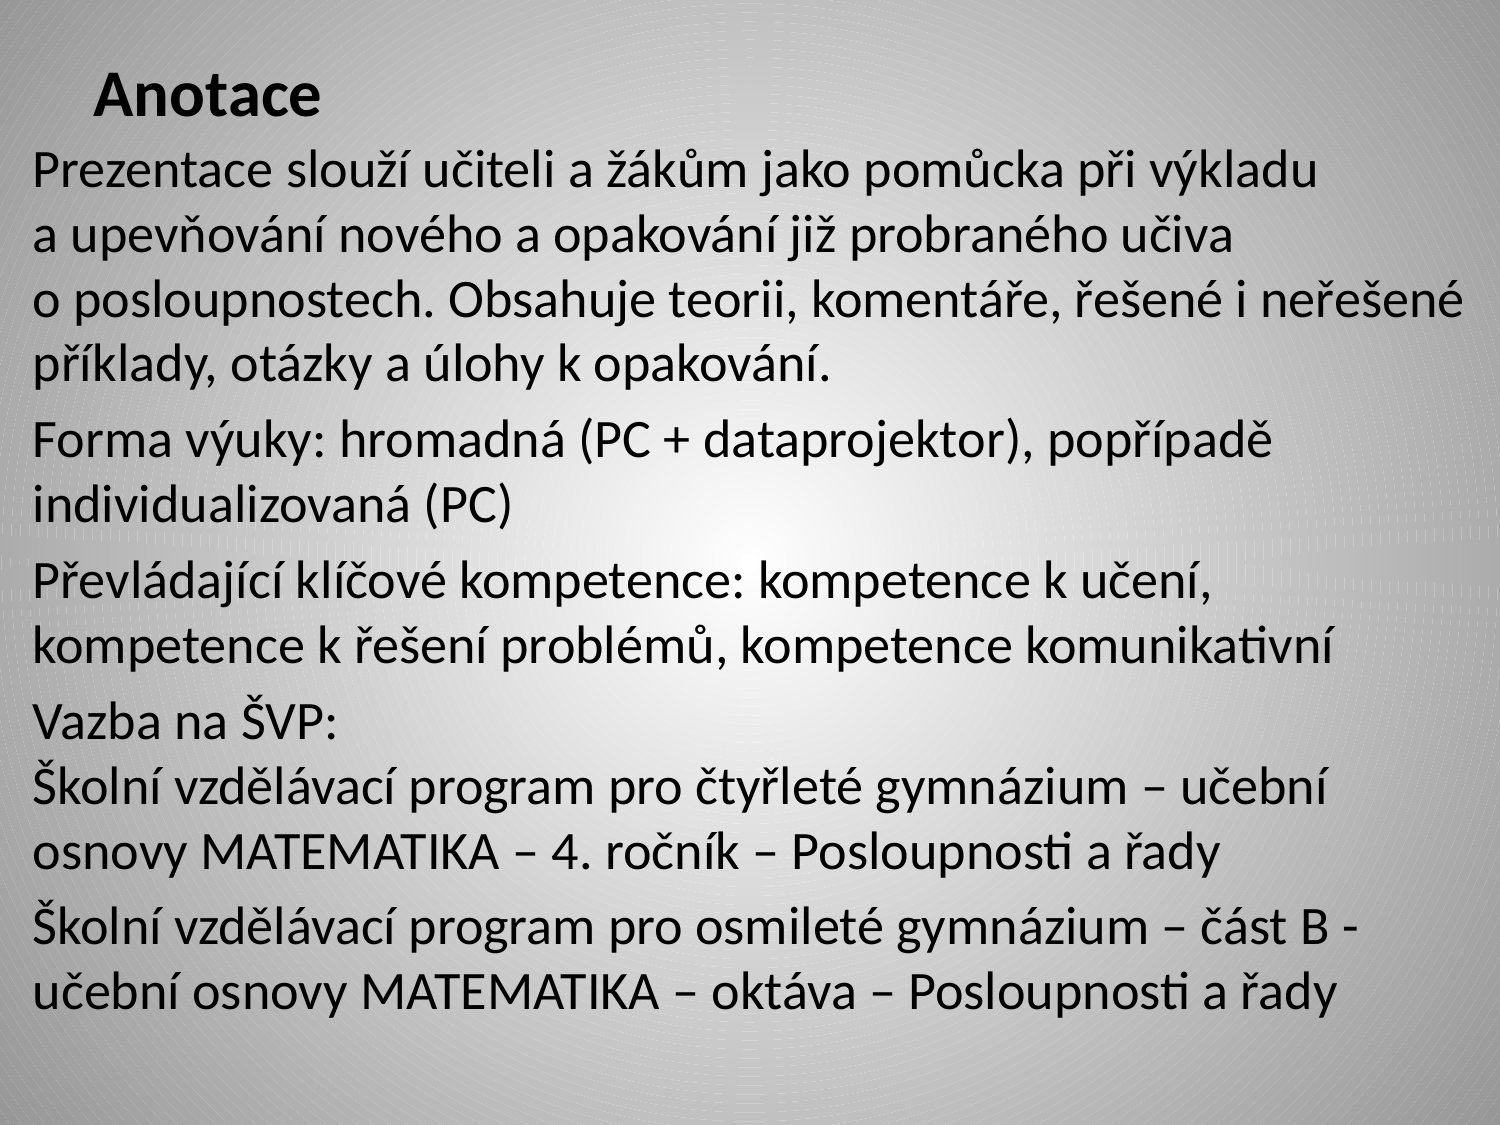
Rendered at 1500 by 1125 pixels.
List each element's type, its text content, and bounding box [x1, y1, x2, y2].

list Prezentace slouží učiteli a žákům jako pomůcka při výkladu a upevňování nového a opakování již probraného učiva o posloupnostech. Obsahuje teorii, komentáře, řešené i neřešené příklady, otázky a úlohy k opakování. Forma výuky: hromadná (PC + dataprojektor), popřípadě individualizovaná (PC) Převládající klíčové kompetence: kompetence k učení, kompetence k řešení problémů, kompetence komunikativní Vazba na ŠVP: Školní vzdělávací program pro čtyřleté gymnázium – učební osnovy MATEMATIKA – 4. ročník – Posloupnosti a řady Školní vzdělávací program pro osmileté gymnázium – část B - učební osnovy MATEMATIKA – oktáva – Posloupnosti a řady [17, 125, 1483, 1125]
text_box Anotace [78, 42, 1429, 125]
